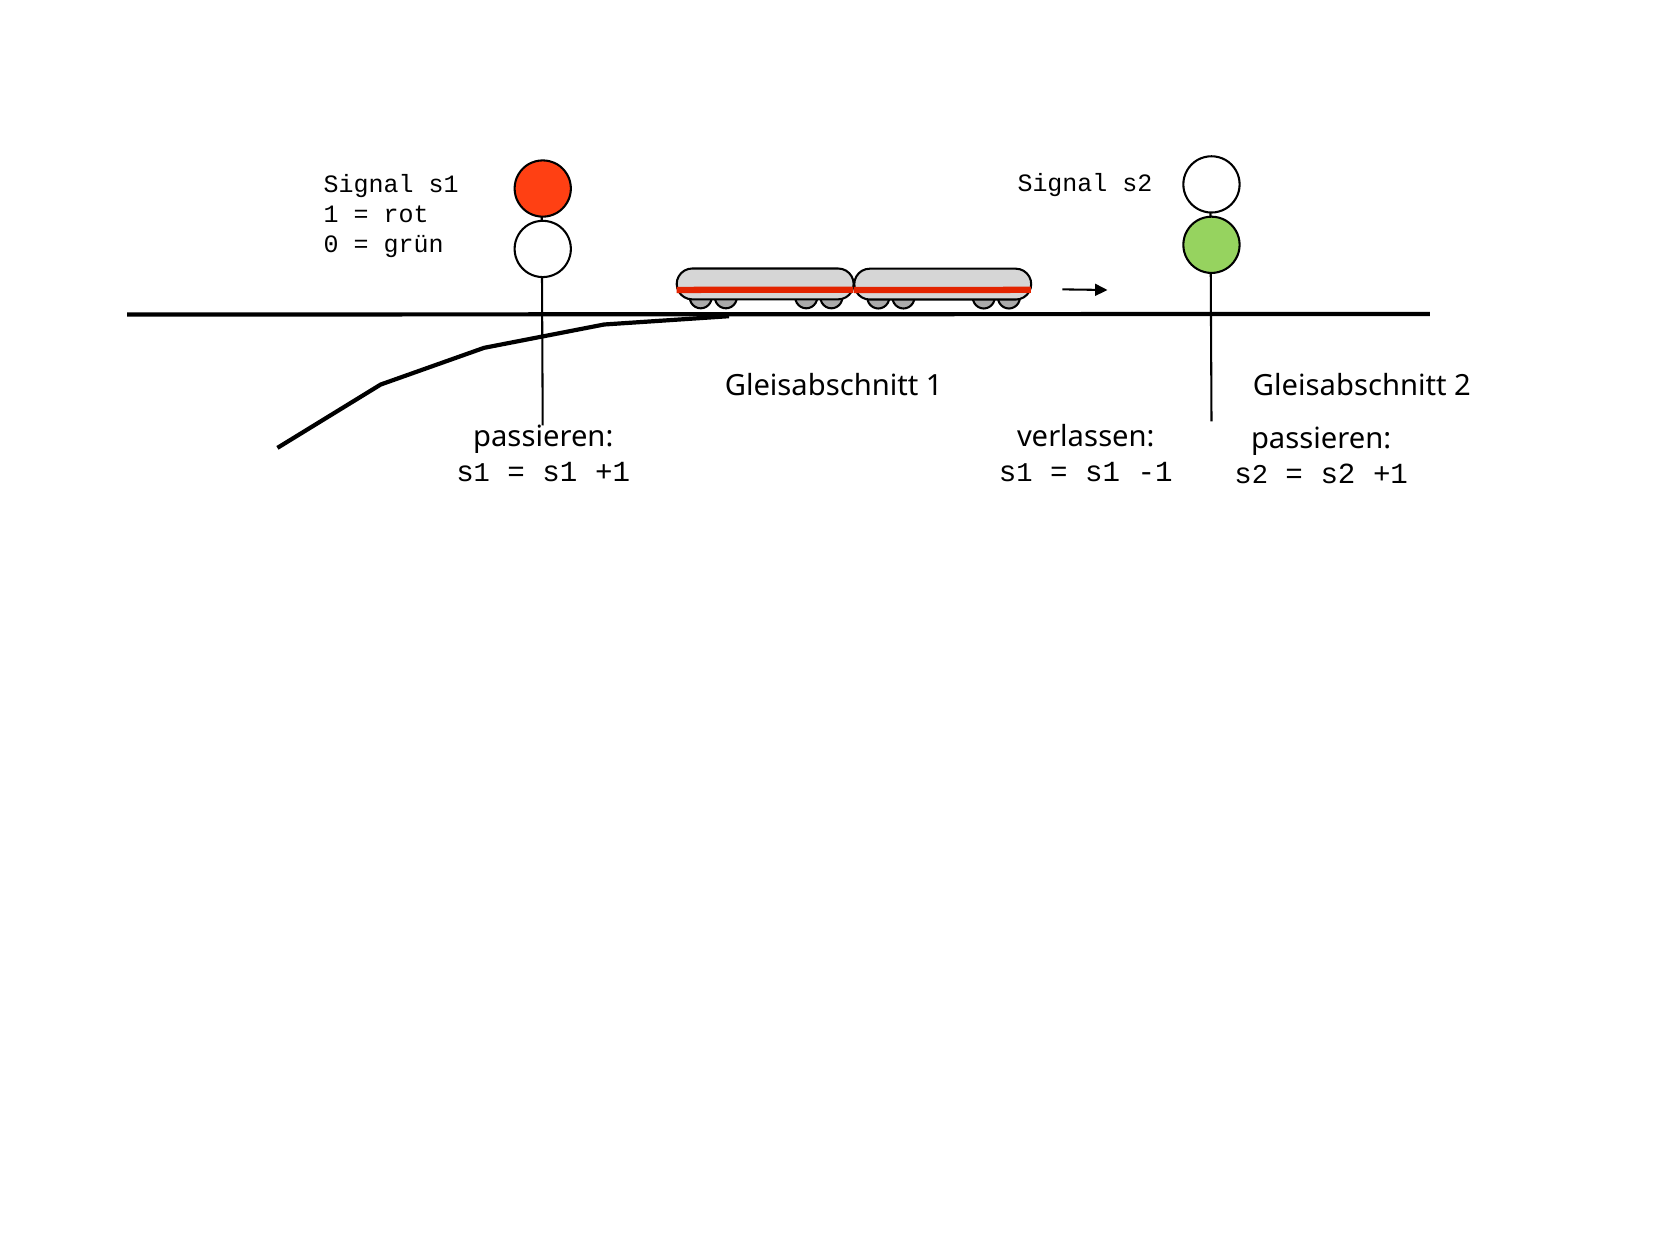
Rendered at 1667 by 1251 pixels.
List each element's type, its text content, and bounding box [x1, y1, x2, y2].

text_box [514, 160, 571, 217]
text_box [543, 316, 730, 371]
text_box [676, 268, 1032, 309]
text_box Gleisabschnitt 1 [718, 359, 949, 408]
text_box [277, 336, 542, 448]
text_box Signal s2 [1011, 159, 1159, 203]
text_box [1183, 216, 1240, 273]
text_box passieren: s1 = s1 +1 [449, 410, 637, 494]
text_box passieren: s2 = s2 +1 [1227, 412, 1415, 496]
text_box [1062, 283, 1108, 297]
text_box Gleisabschnitt 2 [1246, 359, 1478, 408]
text_box [1183, 156, 1240, 213]
text_box Signal s1 1 = rot 0 = grün [317, 161, 466, 264]
text_box [514, 220, 571, 278]
text_box verlassen: s1 = s1 -1 [992, 410, 1179, 494]
